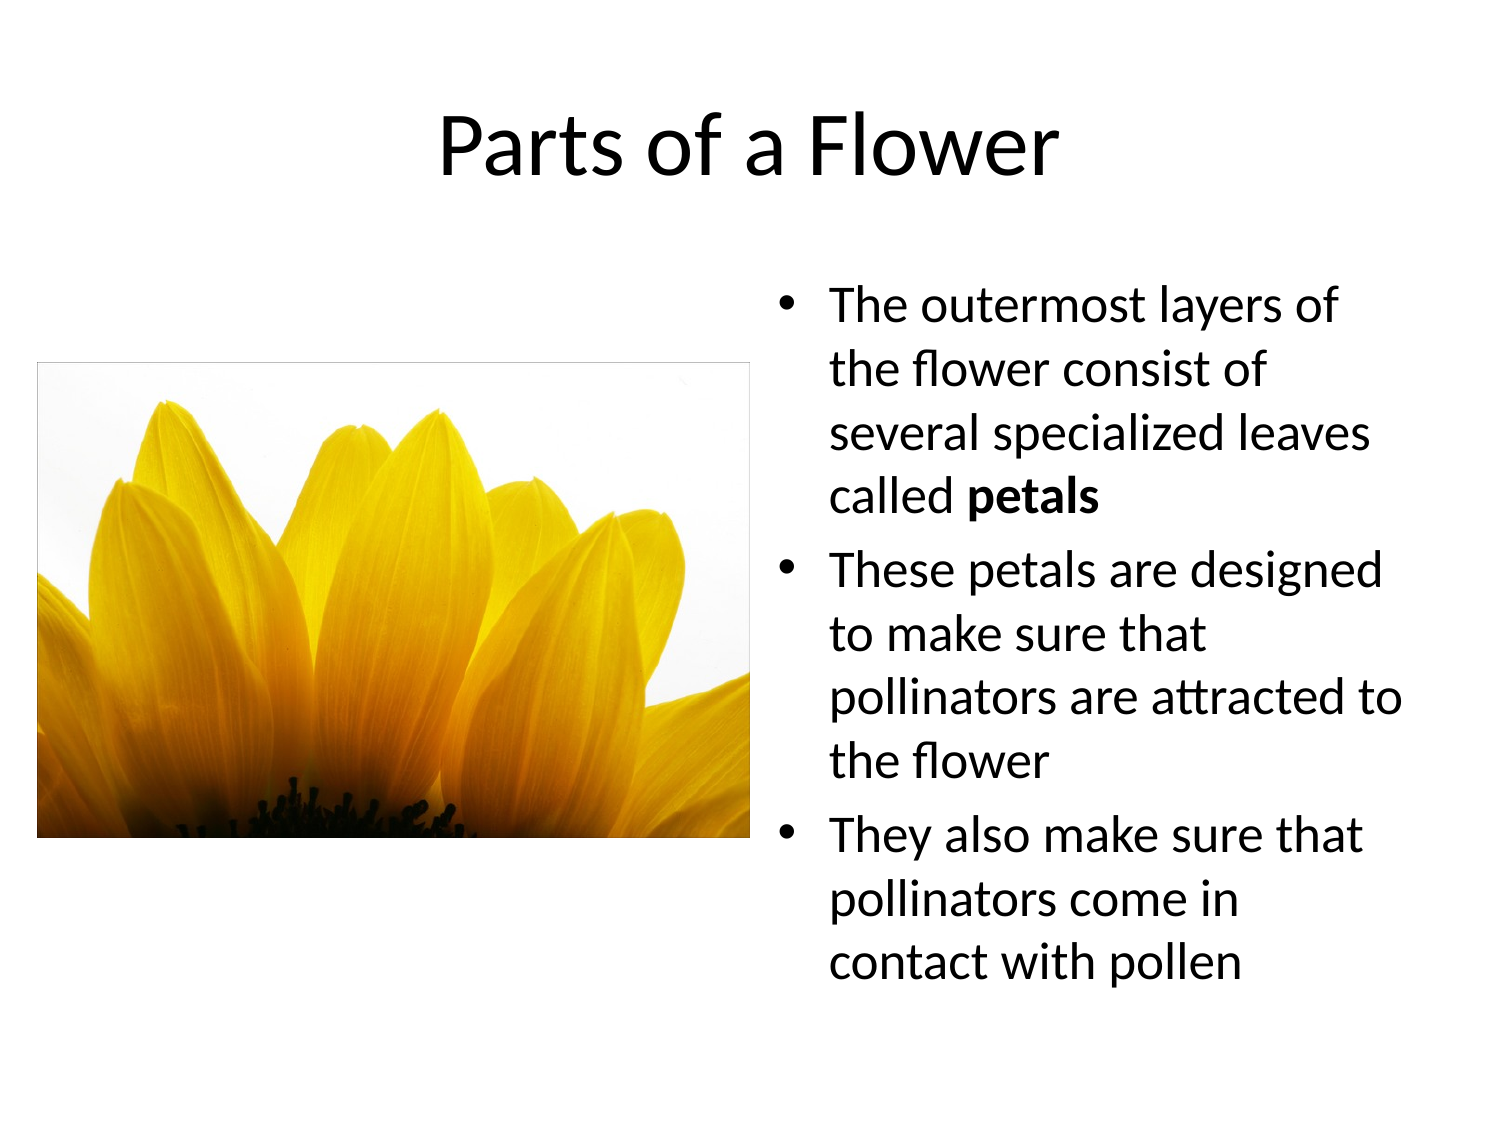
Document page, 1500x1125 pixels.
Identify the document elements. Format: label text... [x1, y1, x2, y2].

picture [37, 362, 751, 838]
title Parts of a Flower [75, 45, 1425, 233]
list The outermost layers of the flower consist of several specialized leaves called petals These petals are designed to make sure that pollinators are attracted to the flower They also make sure that pollinators come in contact with pollen [762, 262, 1425, 1005]
